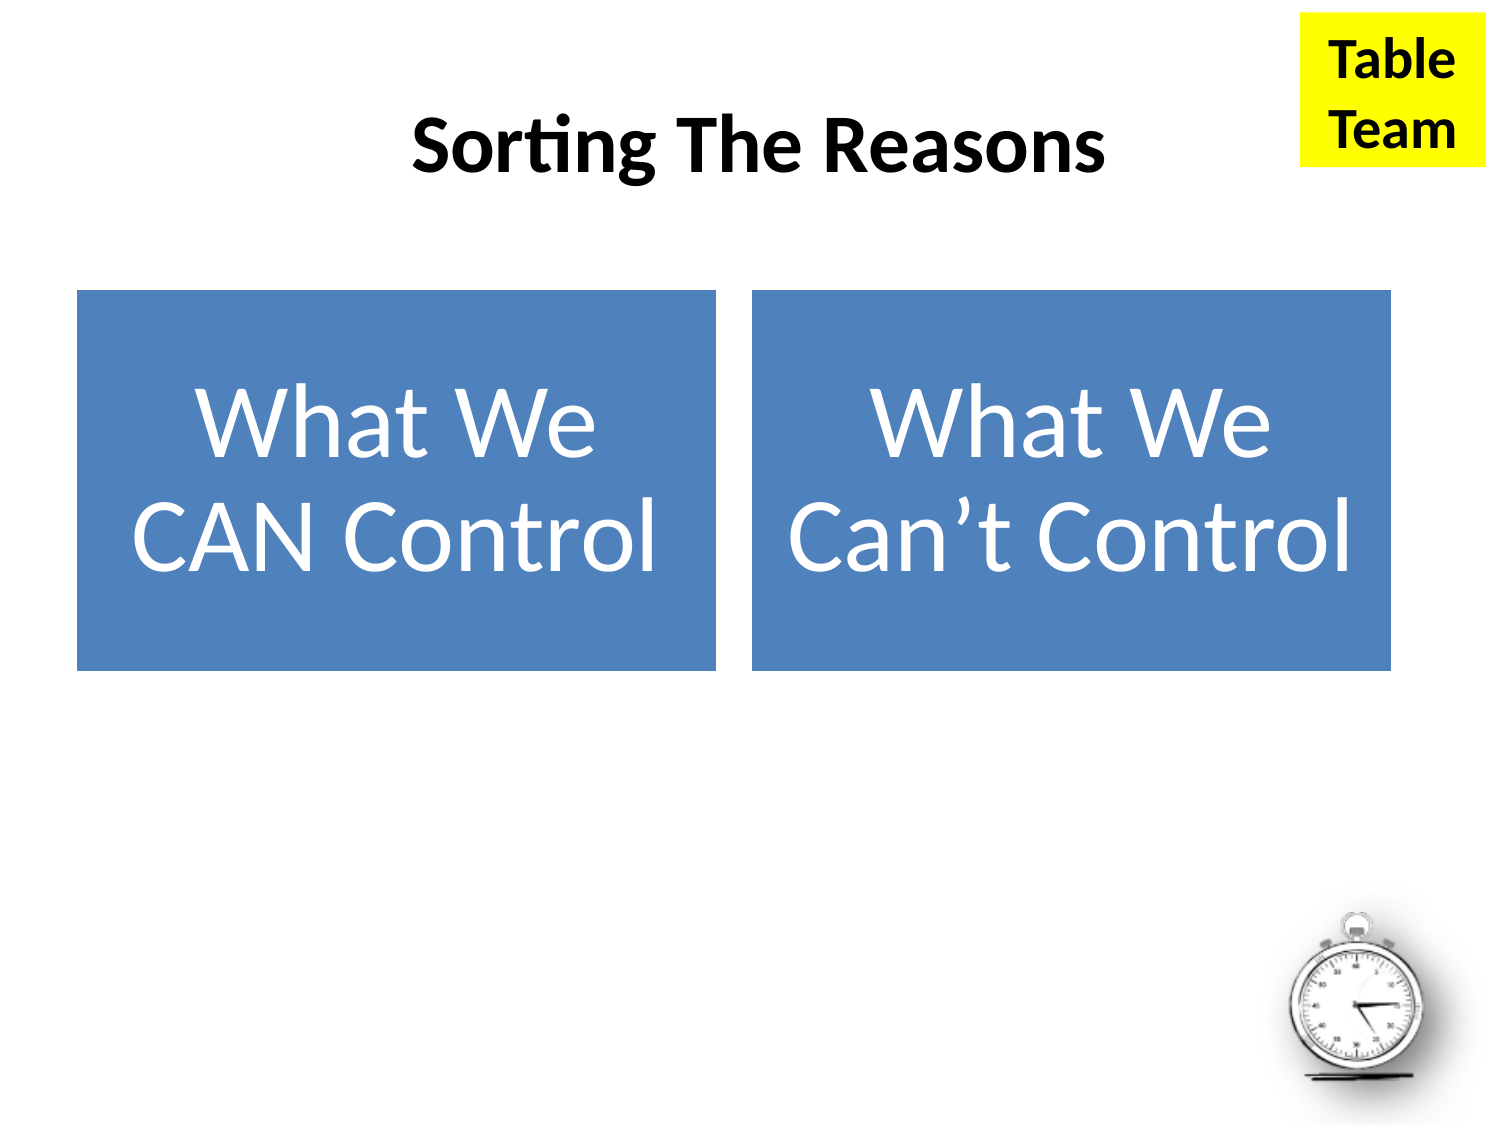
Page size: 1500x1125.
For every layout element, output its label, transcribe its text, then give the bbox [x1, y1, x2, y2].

title Sorting The Reasons [75, 45, 1425, 233]
picture [1274, 912, 1437, 1085]
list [74, 262, 1426, 1006]
text_box Table Team [1299, 12, 1486, 168]
